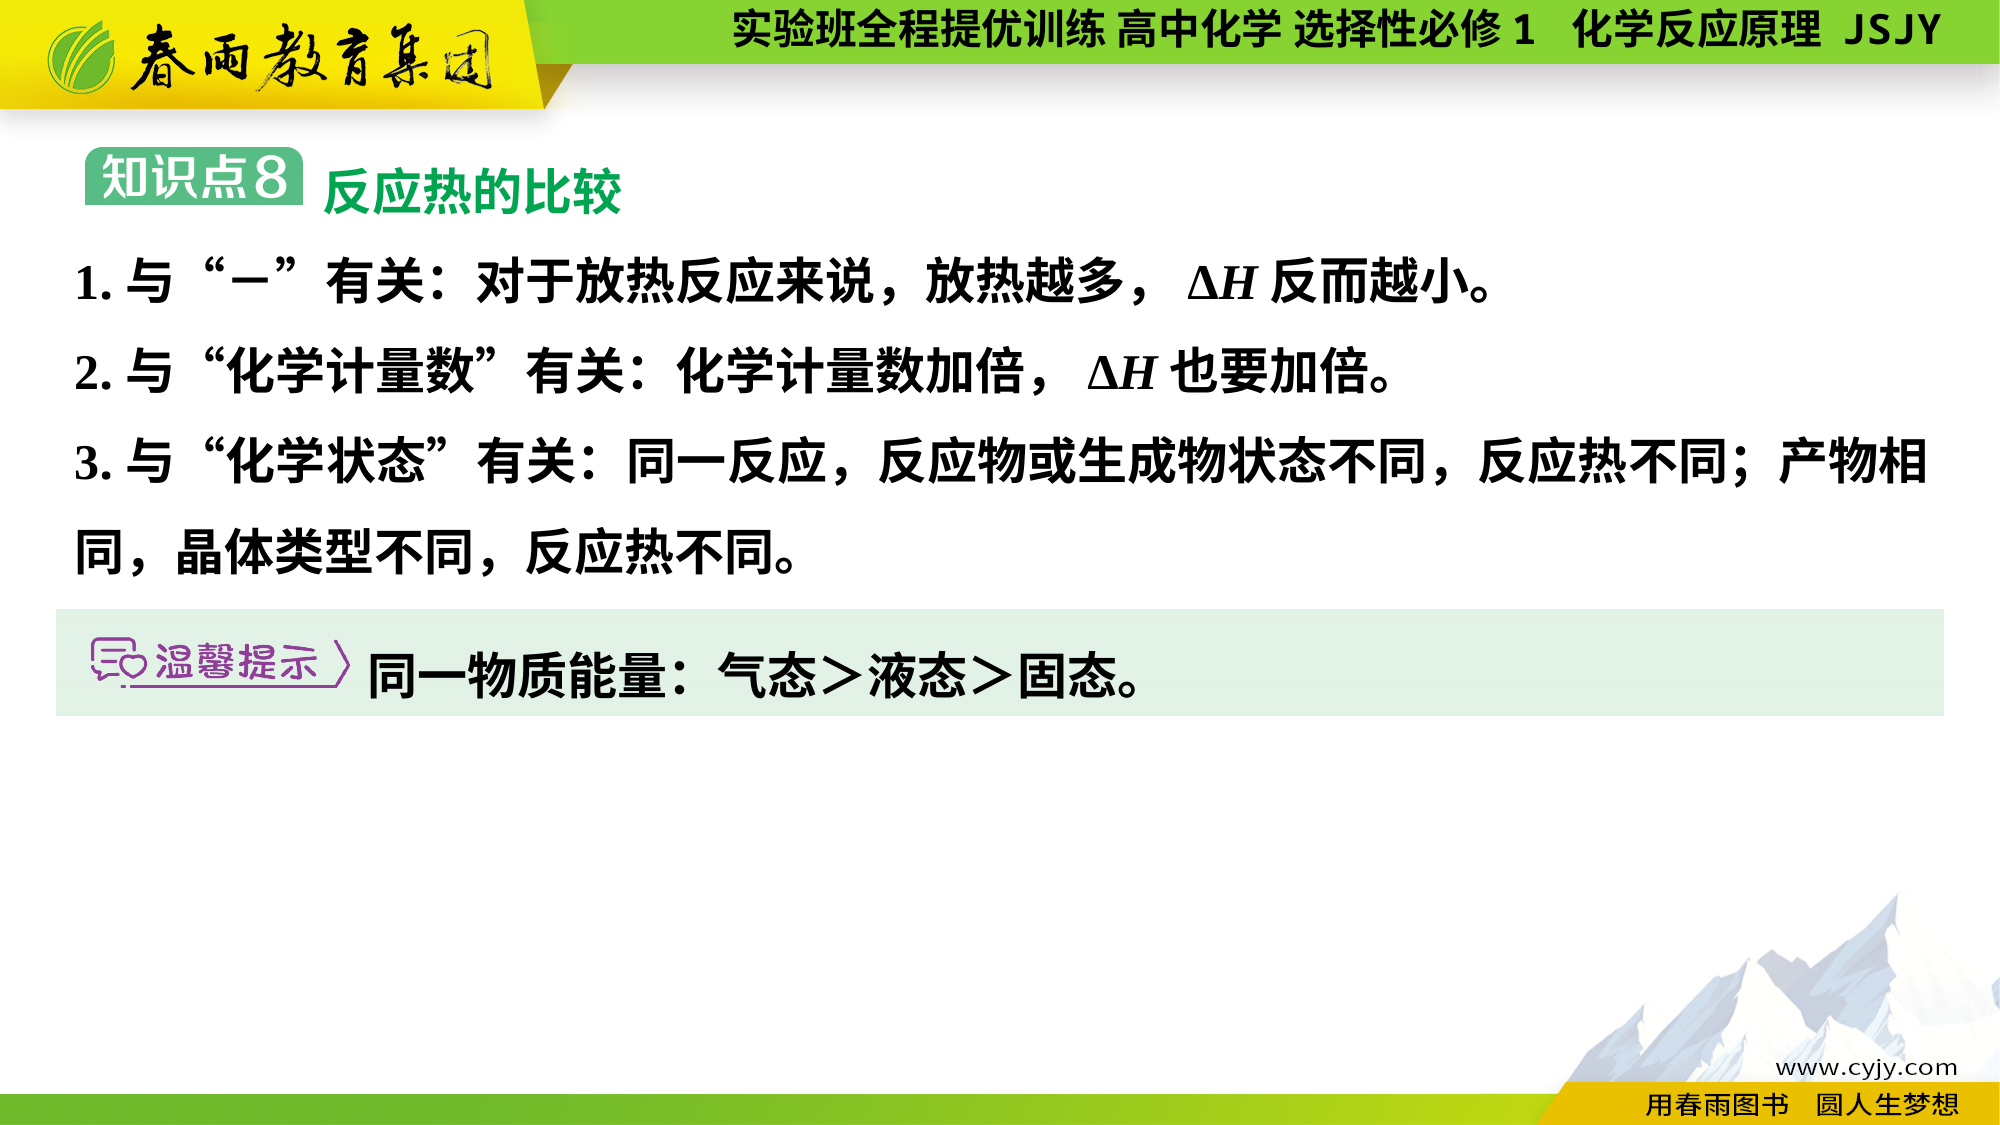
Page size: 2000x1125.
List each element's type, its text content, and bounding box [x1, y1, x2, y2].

list 反应热的比较 1.与“－”有关：对于放热反应来说，放热越多，ΔH反而越小。 2.与“化学计量数”有关：化学计量数加倍，ΔH也要加倍。 3.与“化学状态”有关：同一反应，反应物或生成物状态不同，反应热不同；产物相同，晶体类型不同，反应热不同。 [59, 122, 1944, 592]
picture [0, 0, 2000, 1125]
